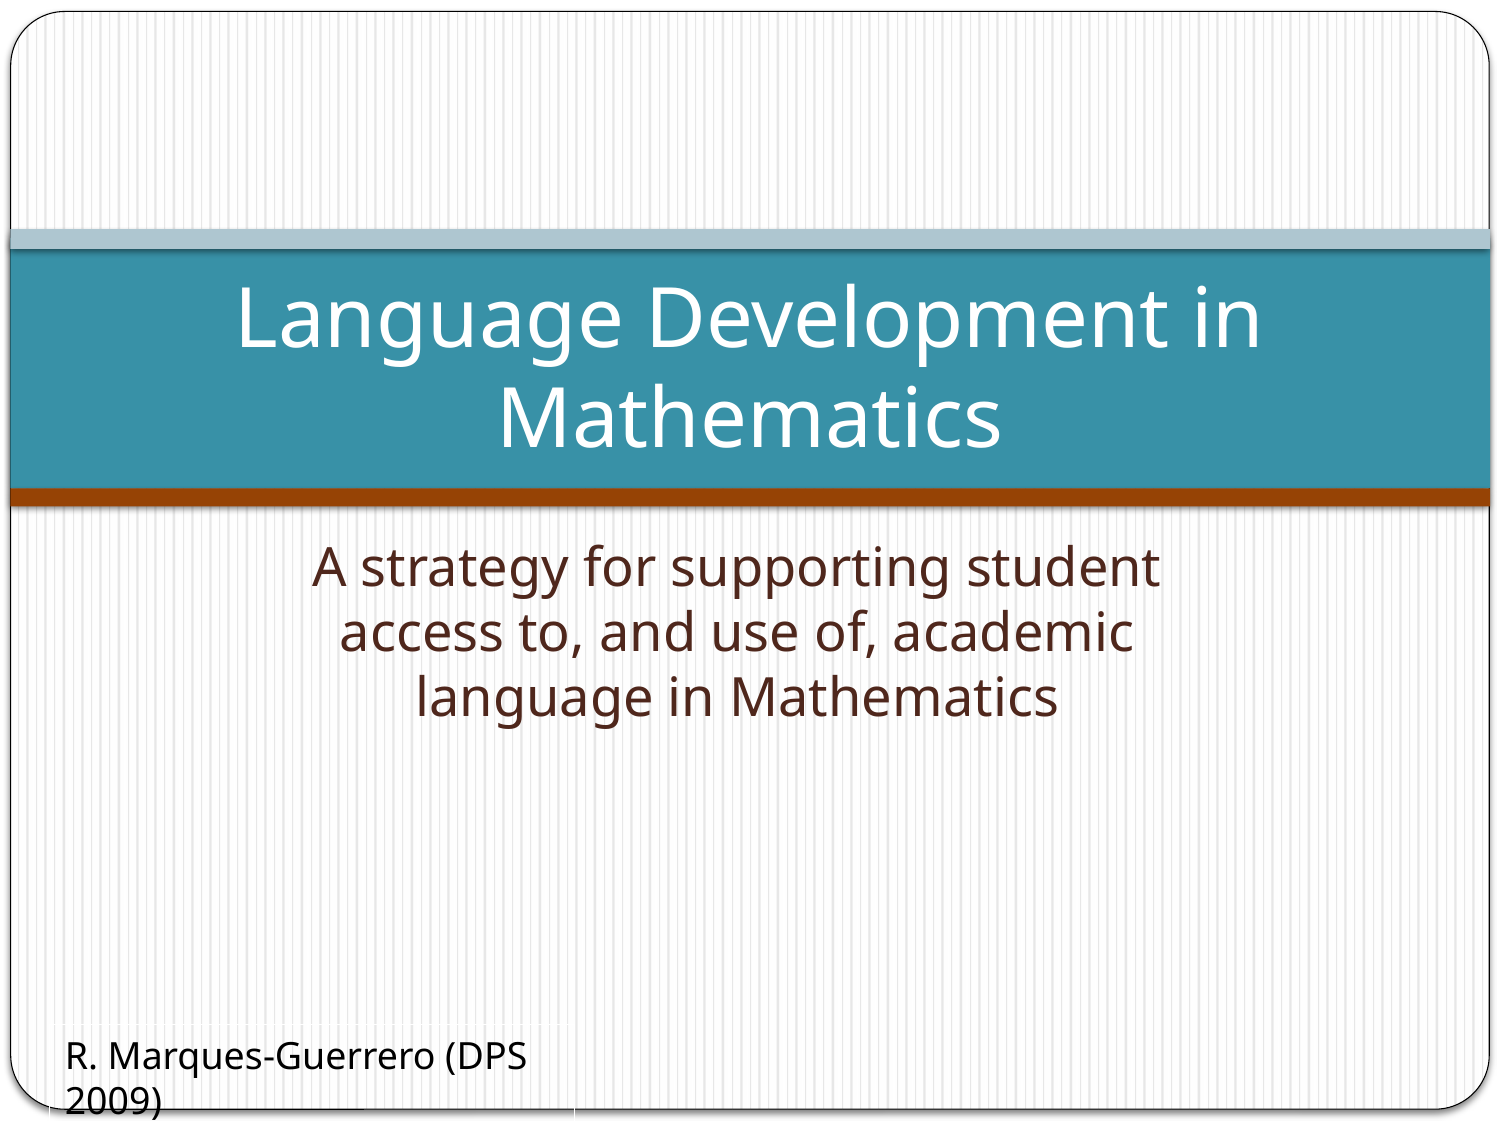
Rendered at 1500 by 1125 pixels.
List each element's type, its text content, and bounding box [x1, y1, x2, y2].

title Language Development in Mathematics [75, 247, 1425, 489]
text_box R. Marques-Guerrero (DPS 2009) [49, 1024, 575, 1125]
subtitle A strategy for supporting student access to, and use of, academic language in Mathematics [212, 525, 1263, 788]
